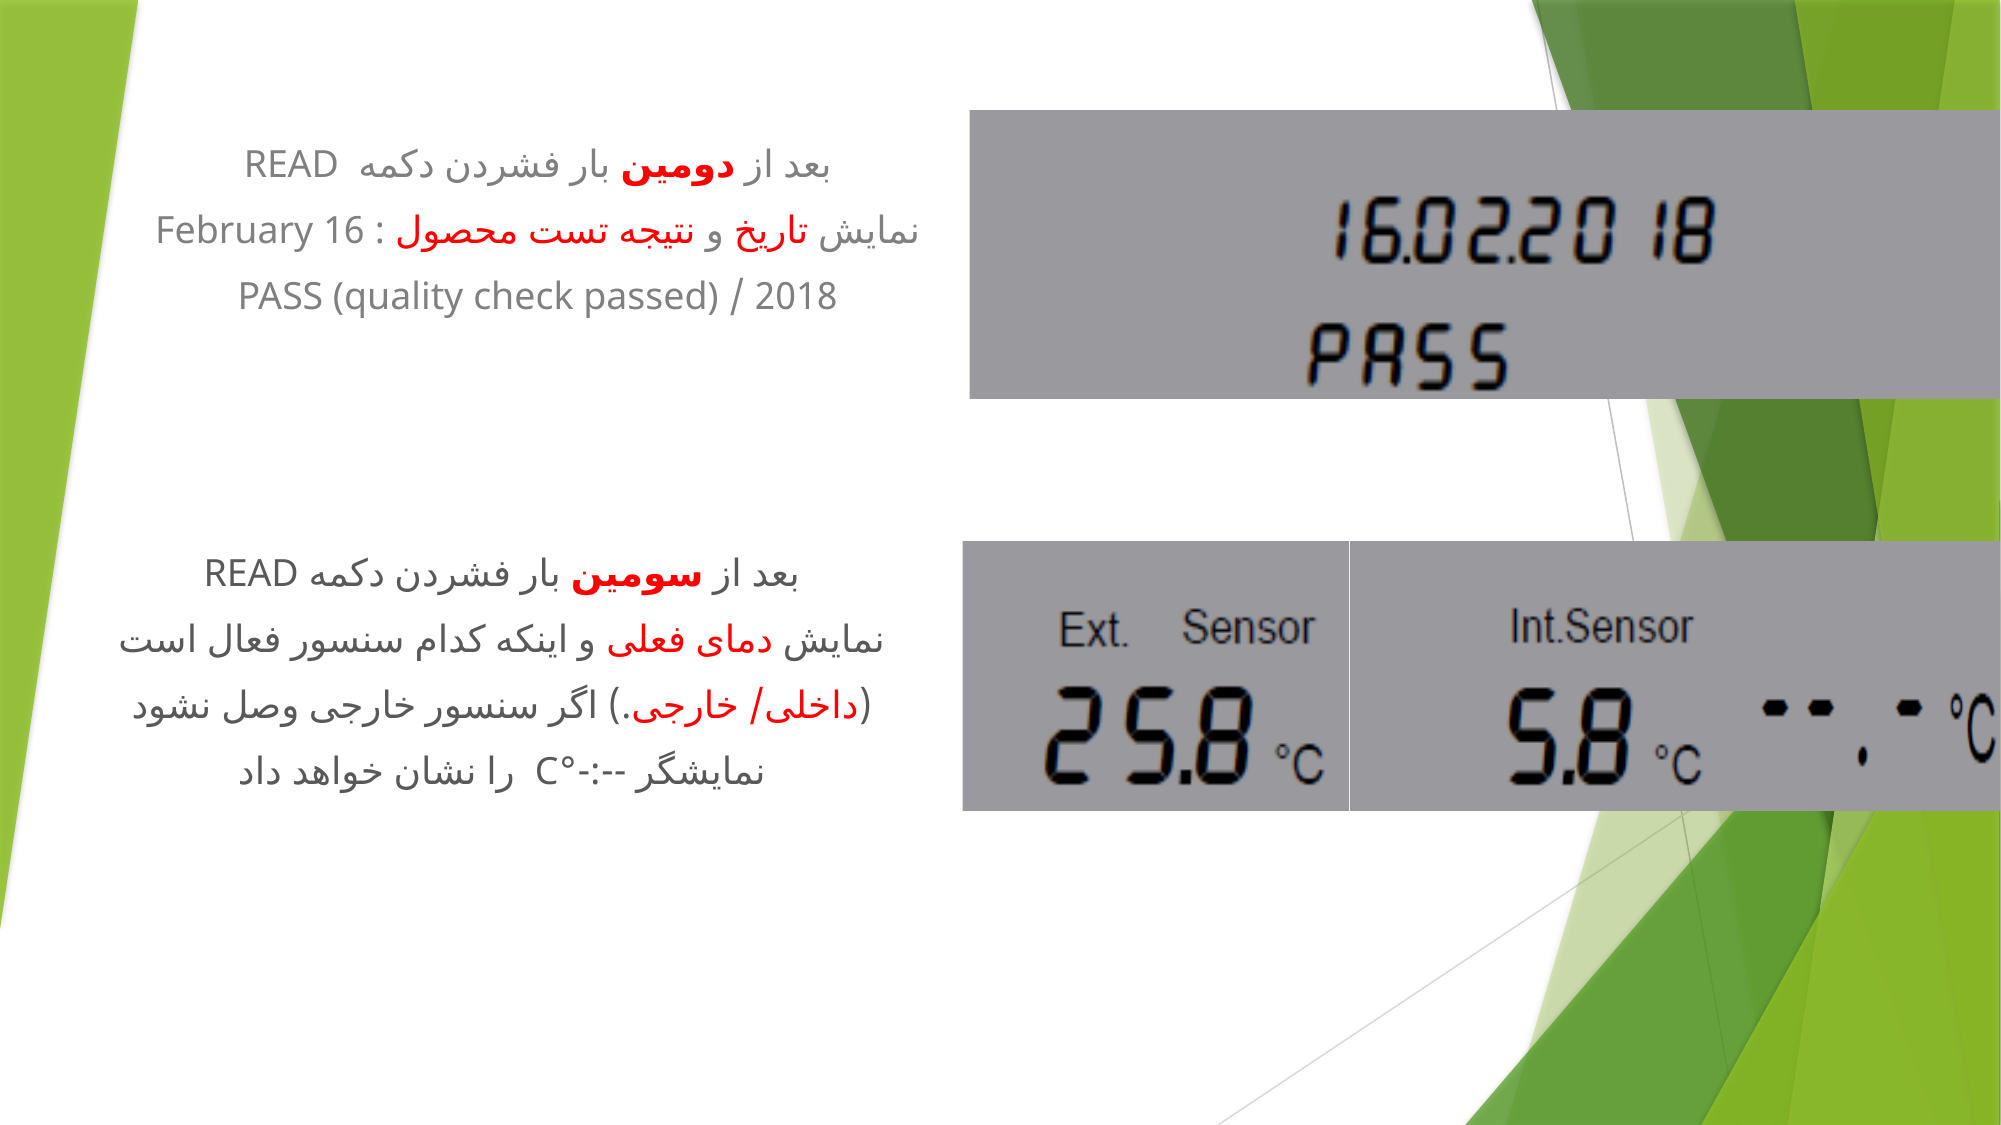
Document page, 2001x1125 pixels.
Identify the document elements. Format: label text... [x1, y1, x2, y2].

picture [969, 109, 2000, 399]
text_box بعد از سومین بار فشردن دکمه READ نمایش دمای فعلی و اینکه کدام سنسور فعال است (داخلی/ خارجی.) اگر سنسور خارجی وصل نشود نمایشگر --:-°C را نشان خواهد داد [78, 541, 926, 865]
subtitle بعد از دومین بار فشردن دکمه READ نمایش تاریخ و نتیجه تست محصول : 16 February 2018 / PASS (quality check passed) [105, 132, 964, 347]
picture [962, 541, 2000, 812]
